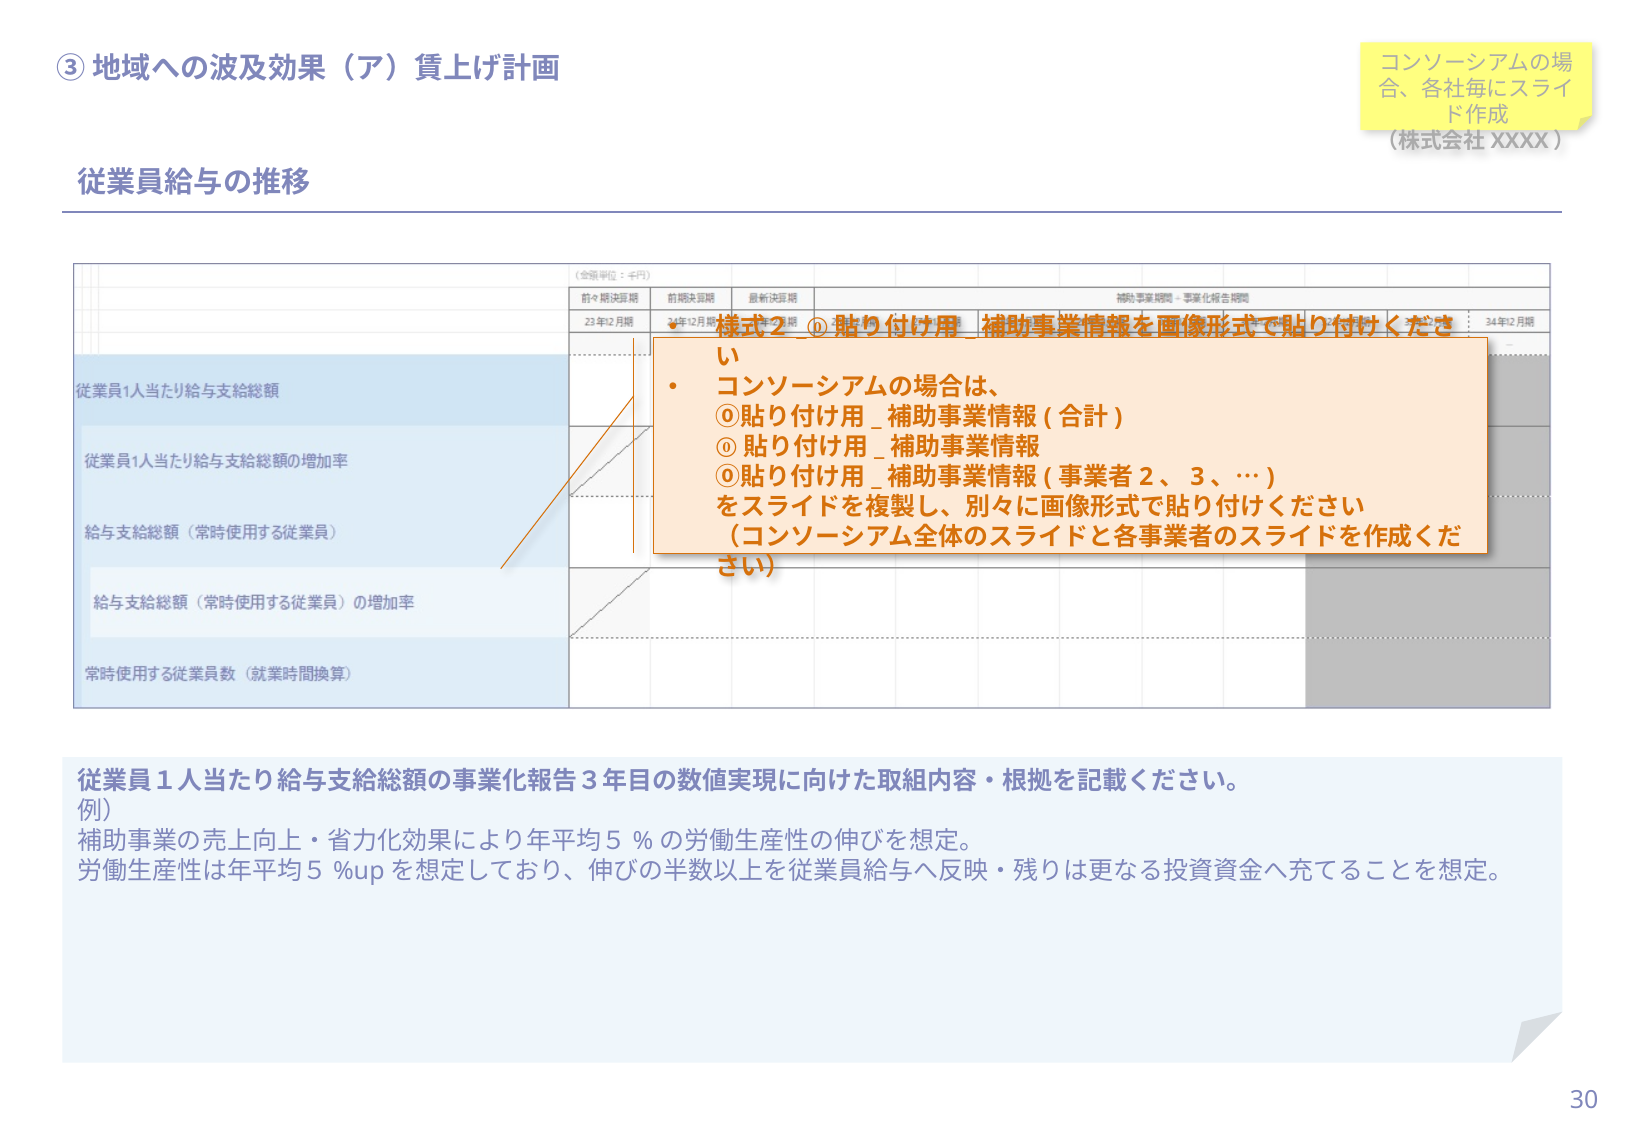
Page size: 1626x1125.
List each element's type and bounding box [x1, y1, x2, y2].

text_box [62, 149, 1563, 213]
picture [73, 263, 1552, 710]
text_box [0, 0, 1625, 1125]
